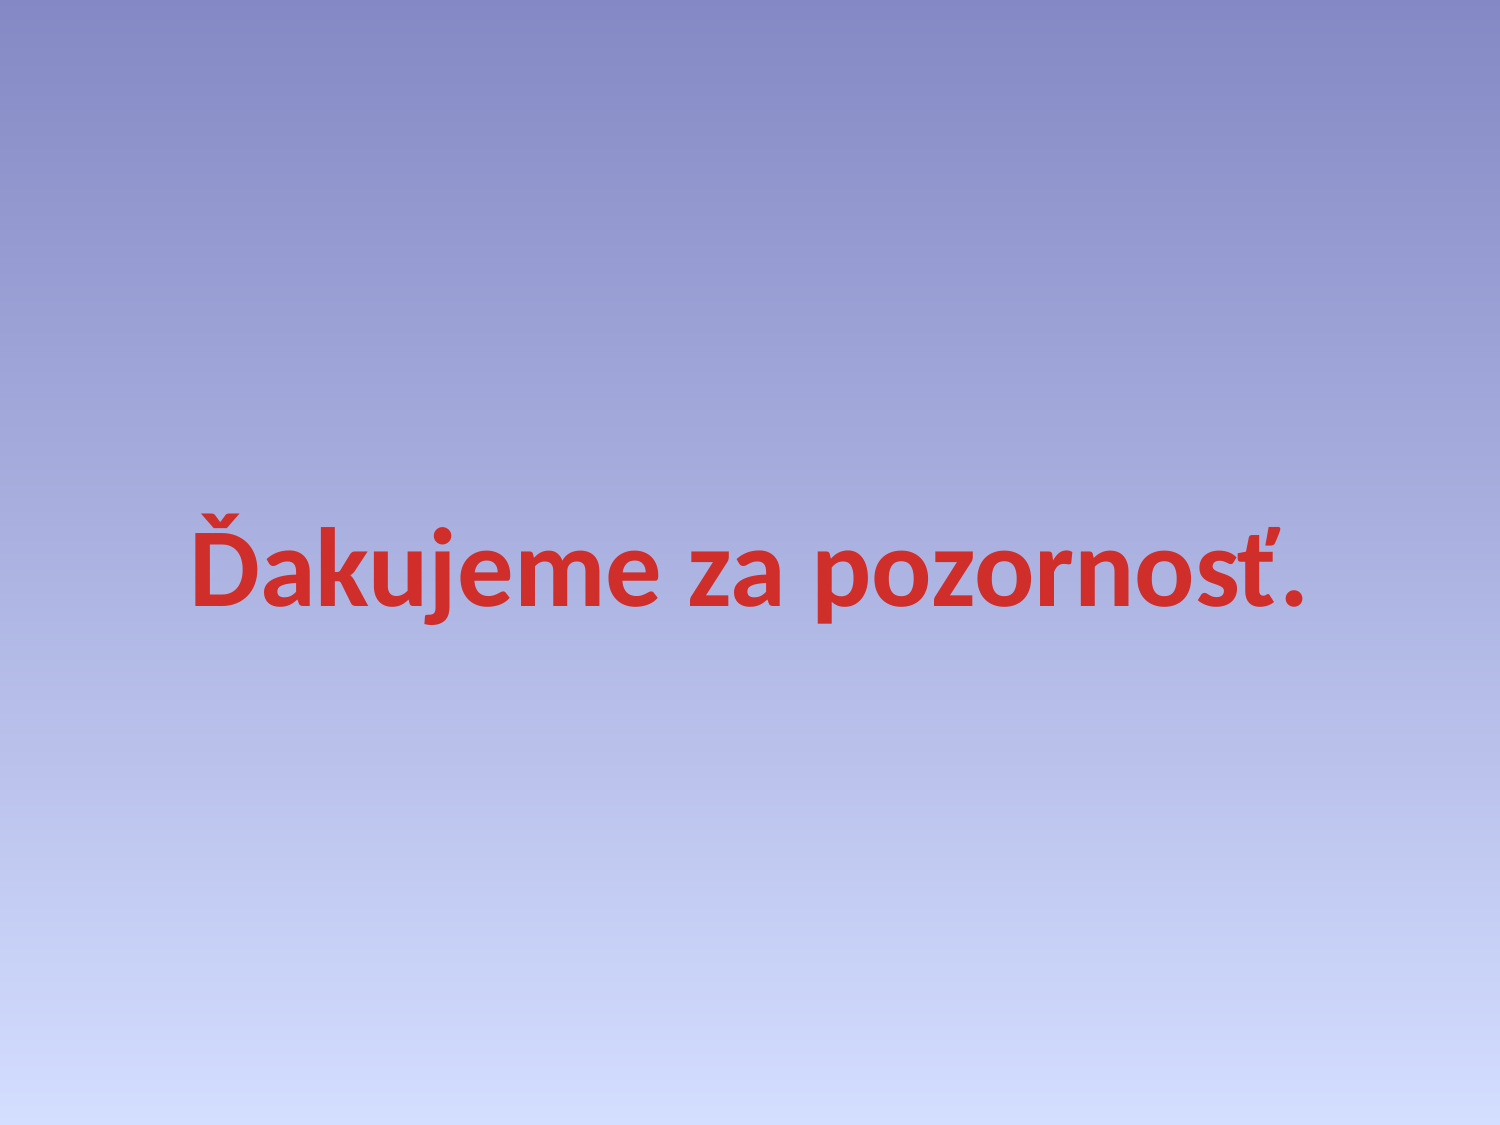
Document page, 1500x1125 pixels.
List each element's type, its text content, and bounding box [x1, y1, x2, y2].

text_box Ďakujeme za pozornosť. [174, 486, 1326, 637]
